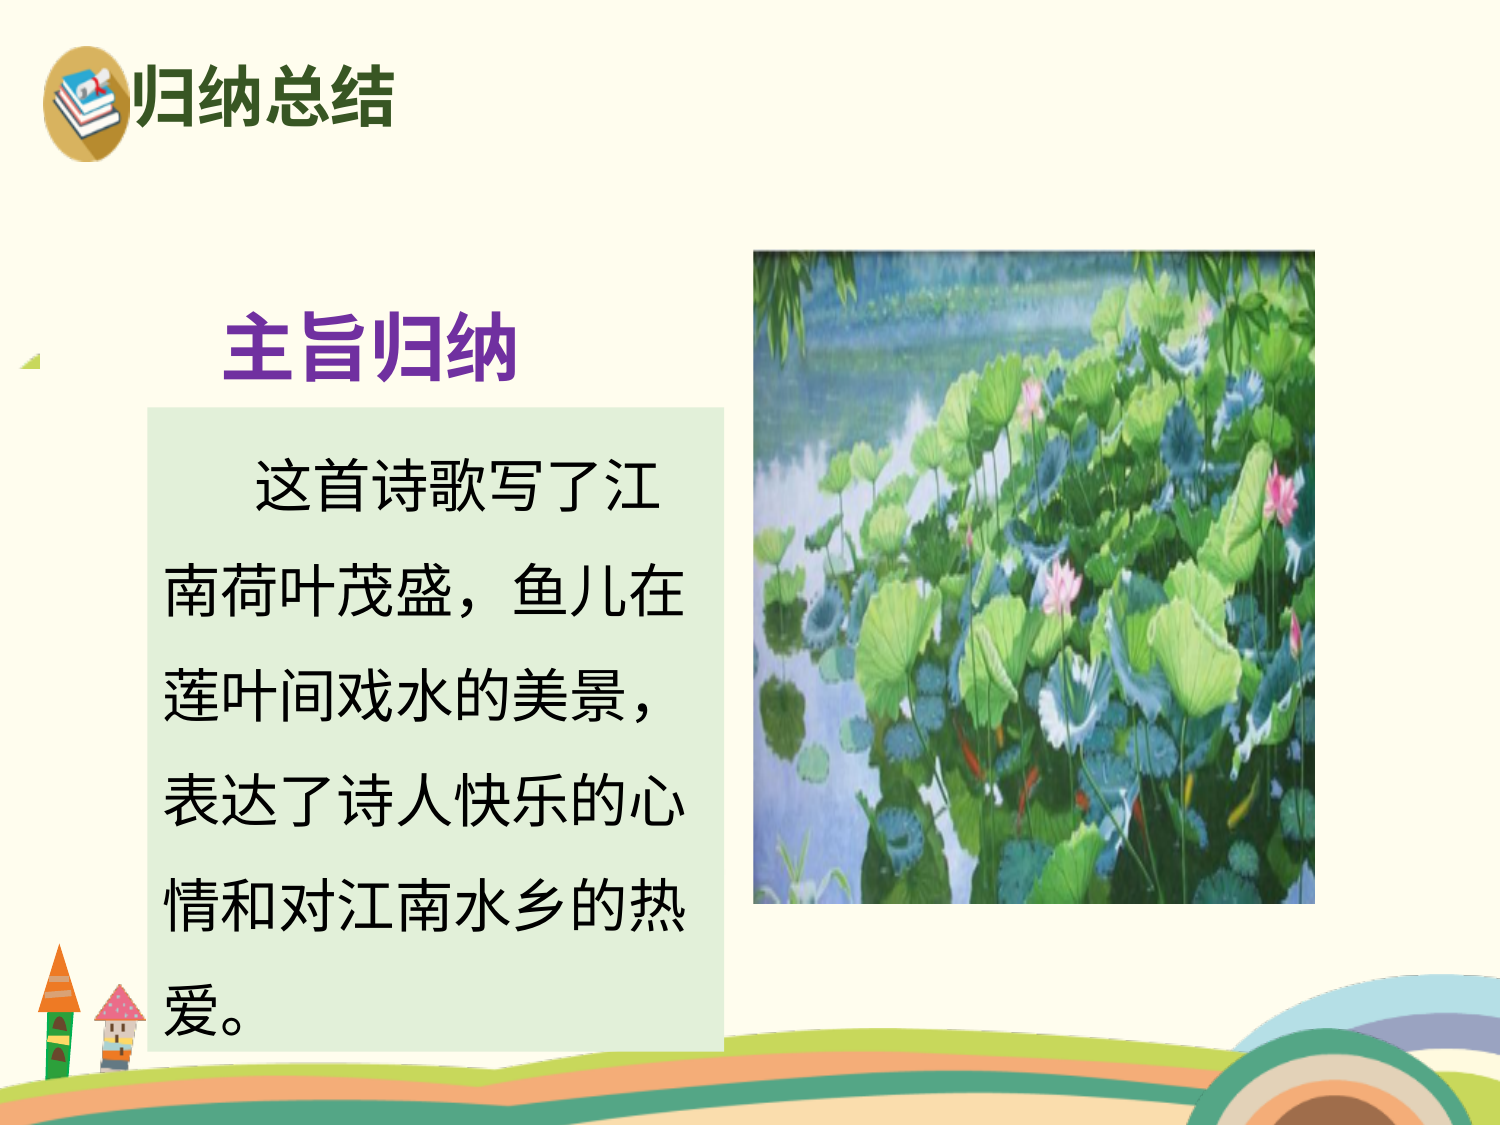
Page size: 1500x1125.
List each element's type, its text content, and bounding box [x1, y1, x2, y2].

text_box 这首诗歌写了江南荷叶茂盛，鱼儿在莲叶间戏水的美景，表达了诗人快乐的心情和对江南水乡的热爱。 [147, 407, 725, 1052]
text_box 主旨归纳 [205, 202, 536, 398]
picture [0, 0, 1500, 1125]
text_box 归纳总结 [115, 47, 413, 143]
